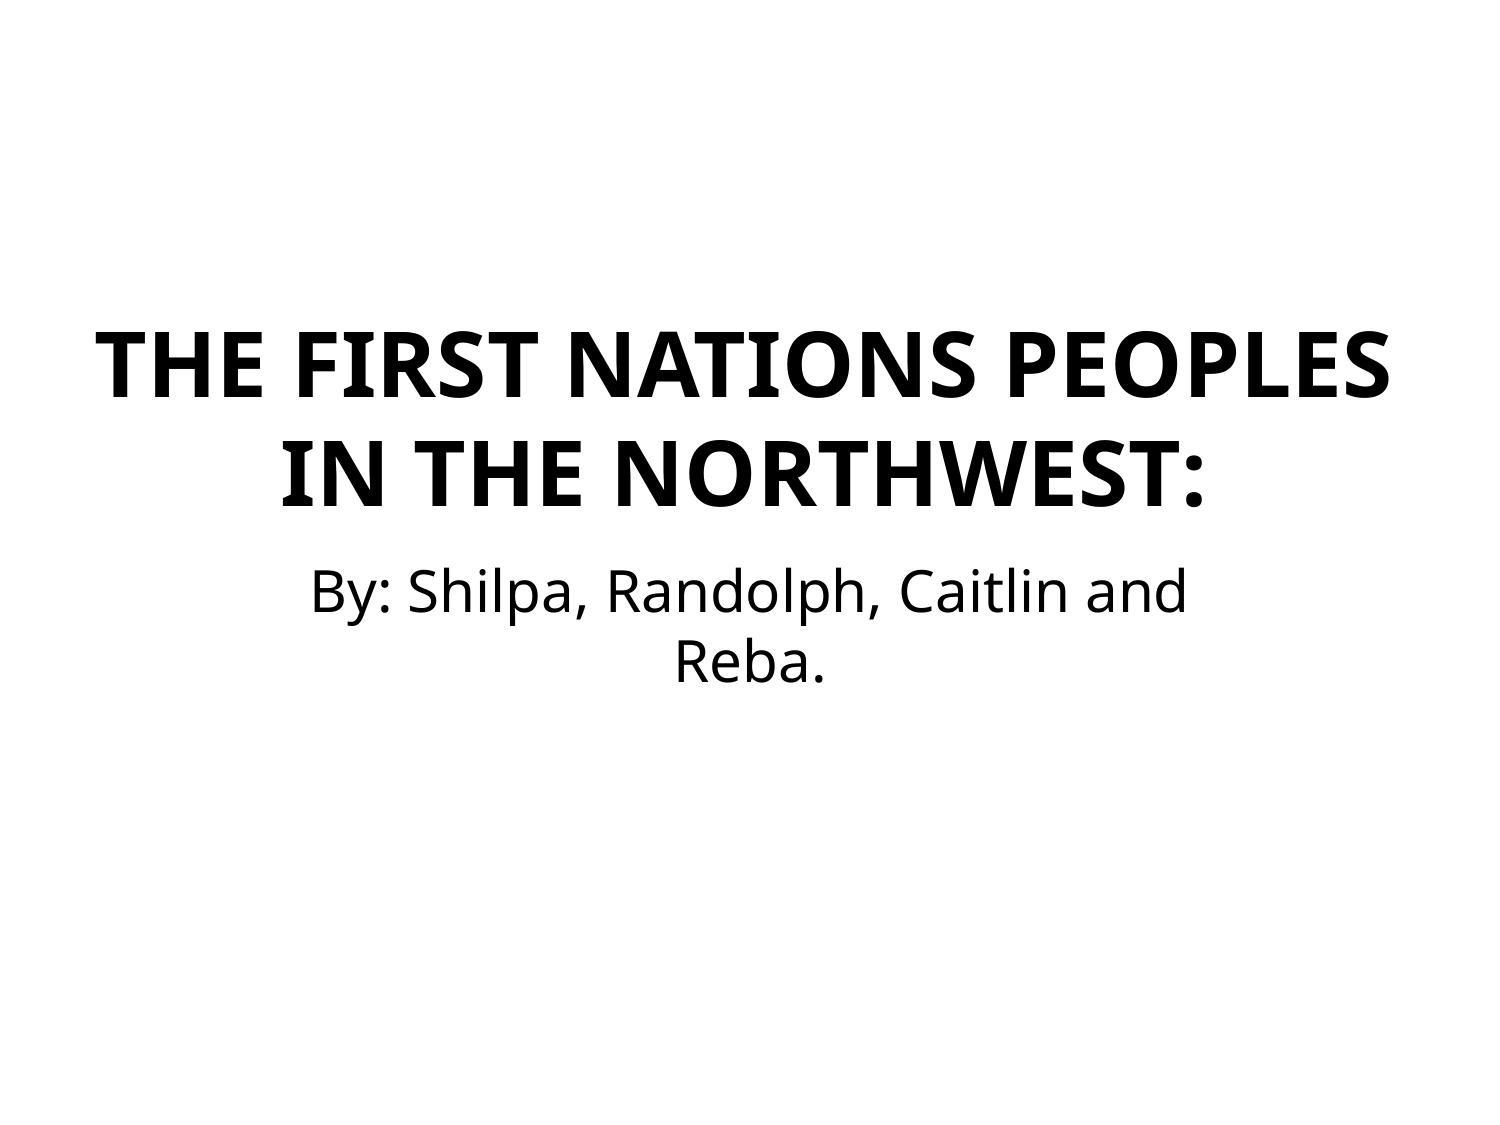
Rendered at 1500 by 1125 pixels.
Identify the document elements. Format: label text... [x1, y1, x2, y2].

title The First Nations Peoples in the Northwest: [69, 224, 1420, 525]
subtitle By: Shilpa, Randolph, Caitlin and Reba. [225, 546, 1275, 834]
